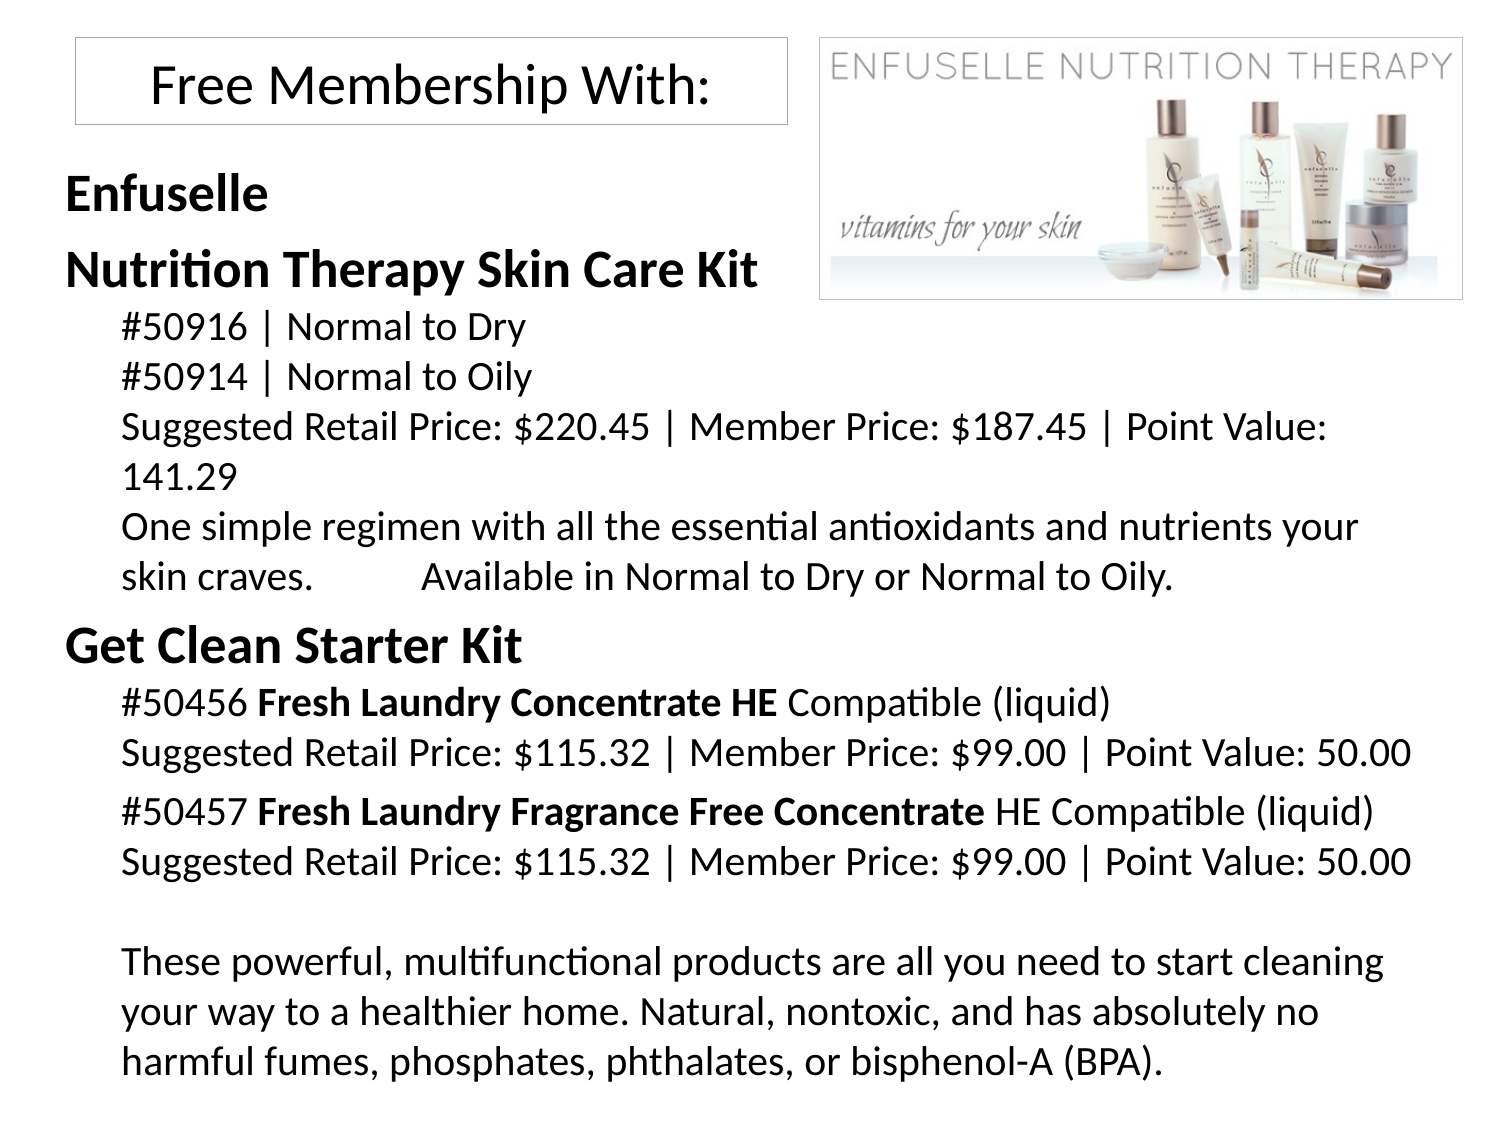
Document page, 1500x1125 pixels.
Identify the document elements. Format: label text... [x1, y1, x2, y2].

title Free Membership With: [75, 37, 788, 125]
picture [819, 37, 1463, 301]
list Enfuselle Nutrition Therapy Skin Care Kit #50916 | Normal to Dry #50914 | Normal to Oily Suggested Retail Price: $220.45 | Member Price: $187.45 | Point Value: 141.29 One simple regimen with all the essential antioxidants and nutrients your skin craves. Available in Normal to Dry or Normal to Oily. Get Clean Starter Kit #50456 Fresh Laundry Concentrate HE Compatible (liquid) Suggested Retail Price: $115.32 | Member Price: $99.00 | Point Value: 50.00 #50457 Fresh Laundry Fragrance Free Concentrate HE Compatible (liquid) Suggested Retail Price: $115.32 | Member Price: $99.00 | Point Value: 50.00 These powerful, multifunctional products are all you need to start cleaning your way to a healthier home. Natural, nontoxic, and has absolutely no harmful fumes, phosphates, phthalates, or bisphenol-A (BPA). [50, 149, 1450, 1125]
